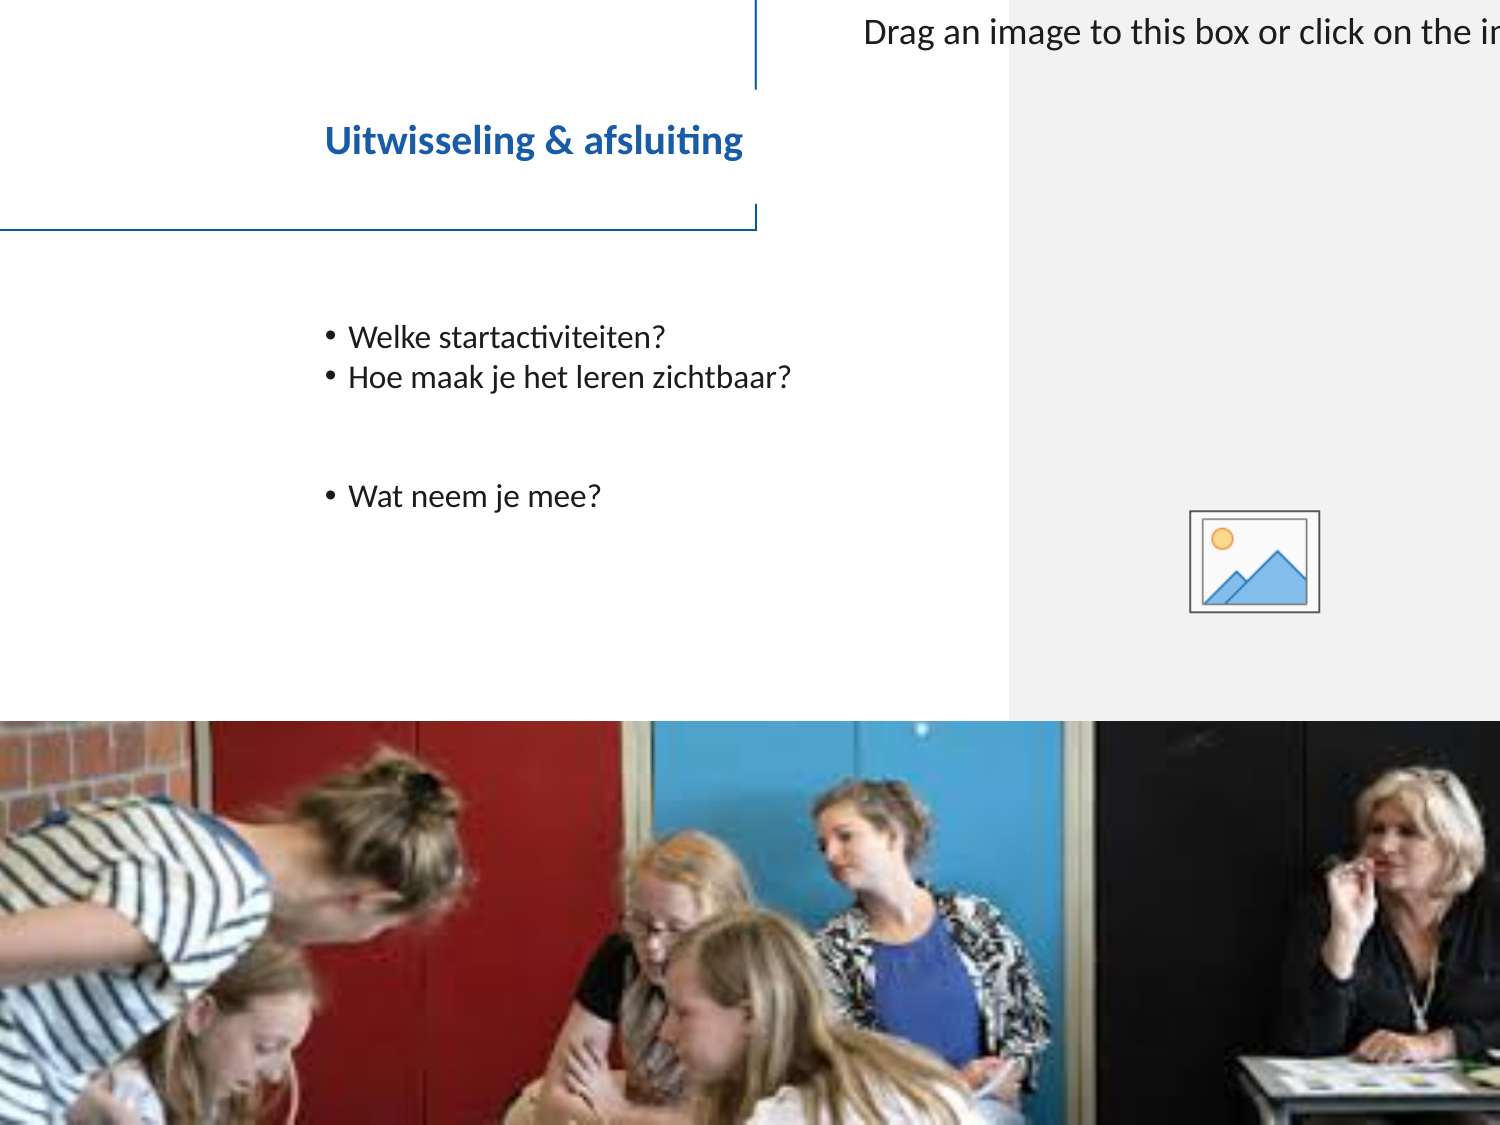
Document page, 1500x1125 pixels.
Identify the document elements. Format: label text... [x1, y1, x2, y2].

picture [0, 0, 1500, 1125]
list Welke startactiviteiten? Hoe maak je het leren zichtbaar? Wat neem je mee? [324, 314, 953, 721]
picture [0, 0, 757, 231]
title Uitwisseling & afsluiting [324, 112, 954, 169]
